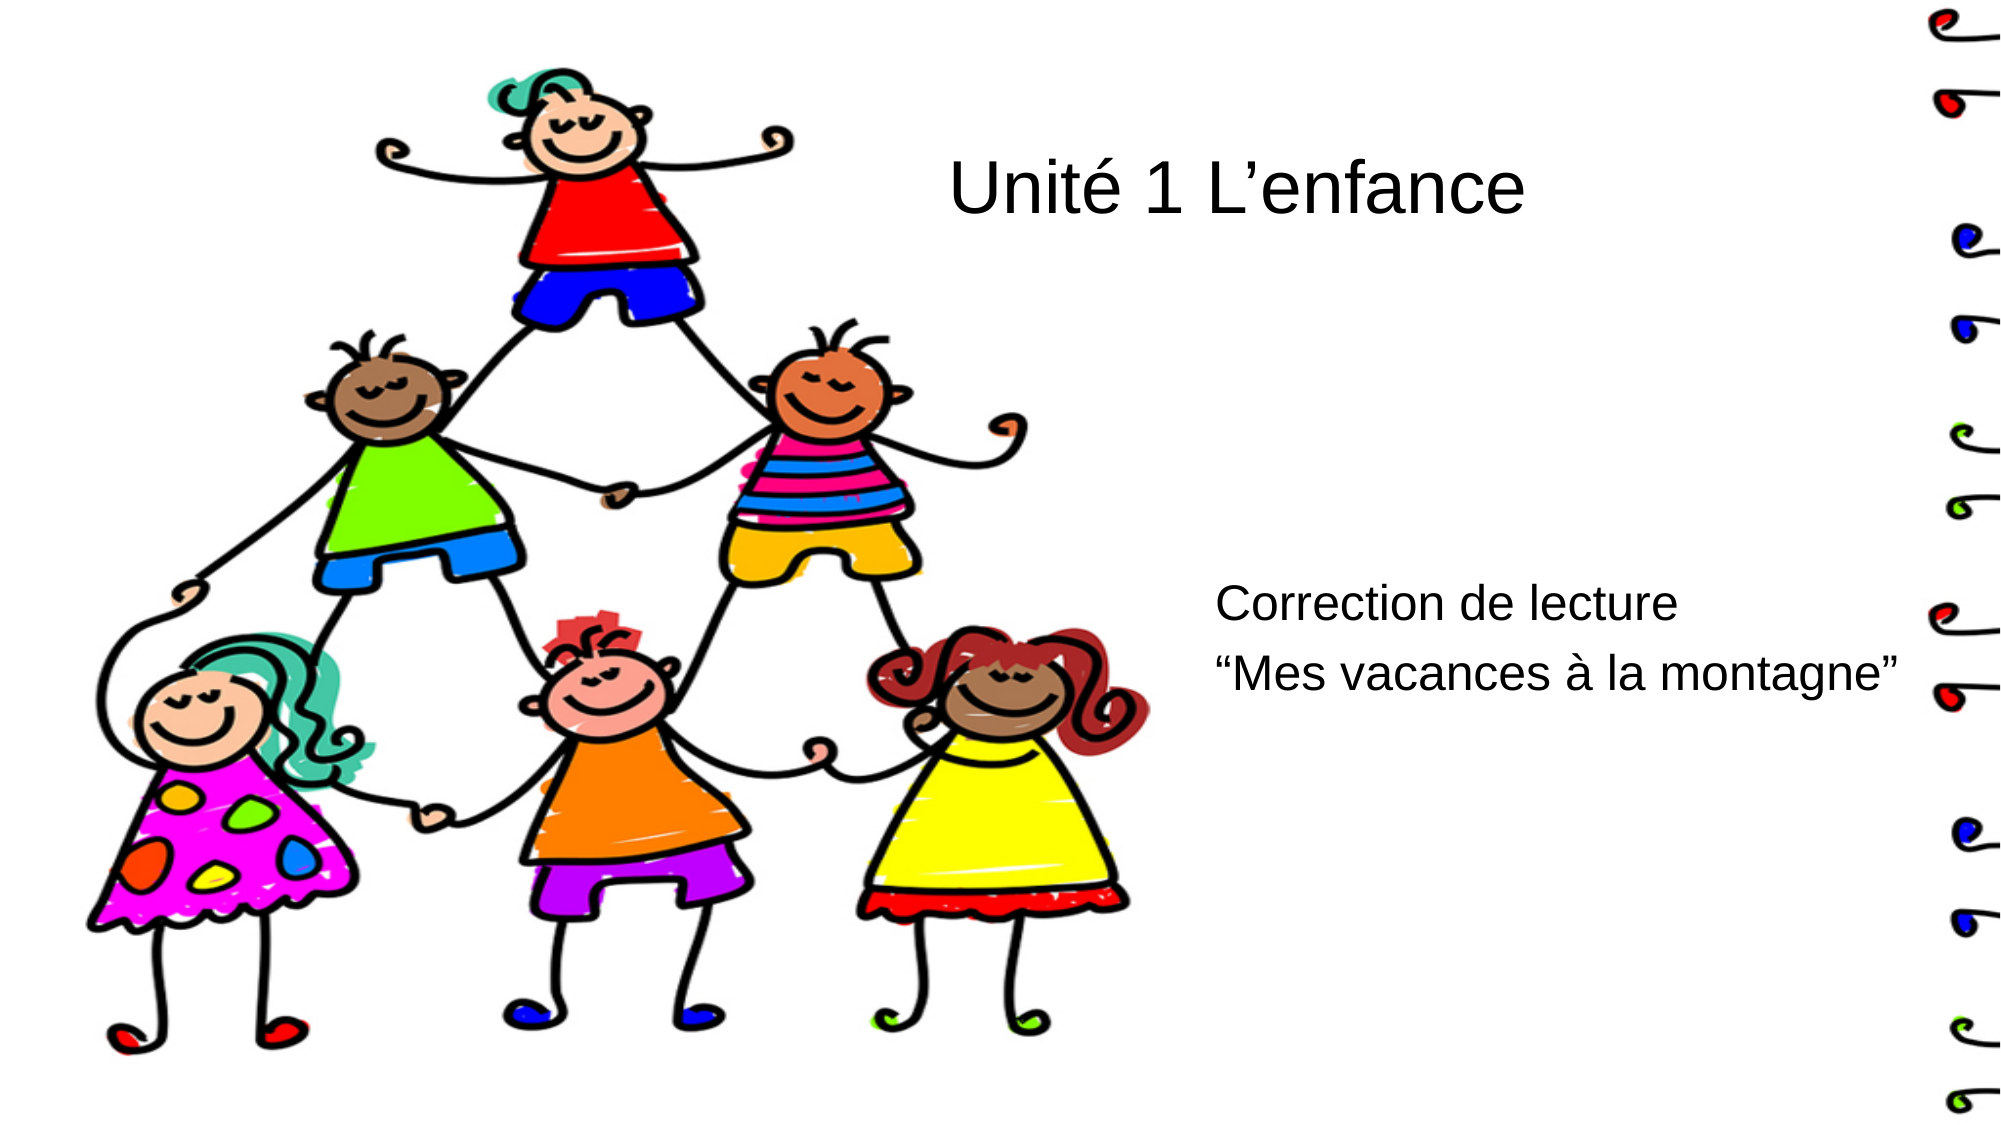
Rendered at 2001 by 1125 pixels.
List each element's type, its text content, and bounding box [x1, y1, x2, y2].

title Unité 1 L’enfance [933, 28, 1951, 338]
subtitle Correction de lecture “Mes vacances à la montagne” [1199, 562, 1951, 784]
picture [0, 0, 2001, 1125]
